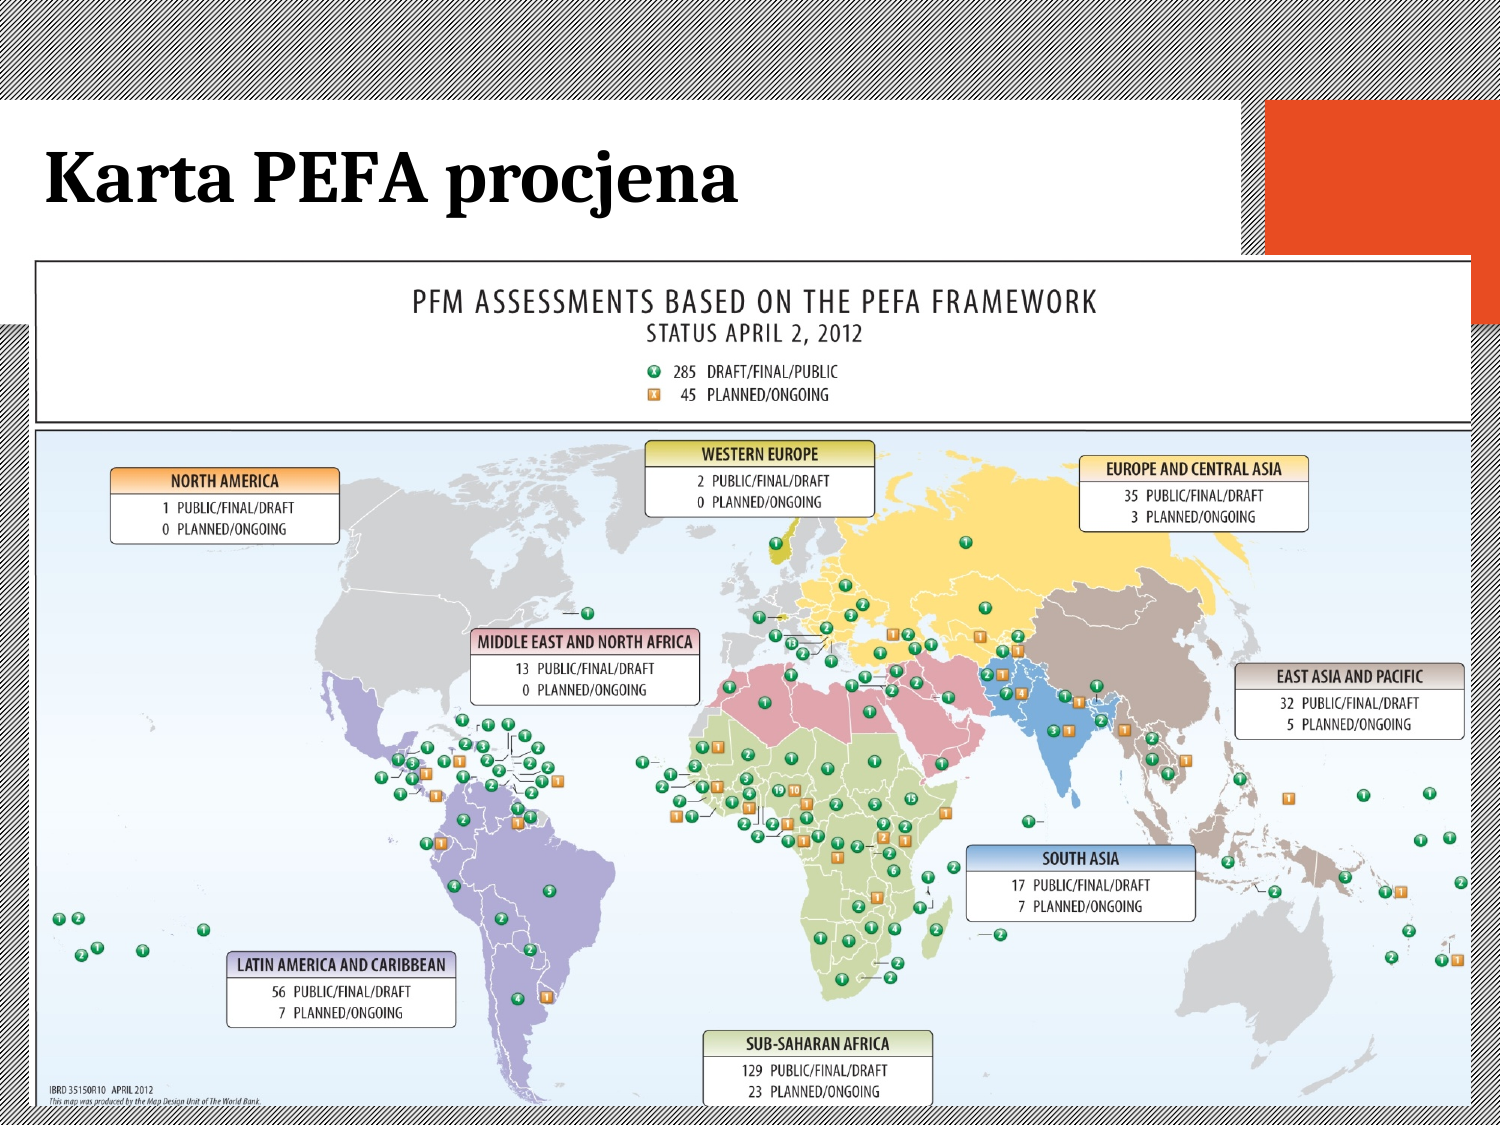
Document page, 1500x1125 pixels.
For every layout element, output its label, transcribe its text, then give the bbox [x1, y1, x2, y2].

picture [0, 0, 1500, 172]
title Karta PEFA procjena [29, 233, 1259, 255]
text_box [0, 172, 1341, 233]
picture [0, 233, 1500, 1125]
title Karta PEFA procjena [29, 54, 1259, 172]
